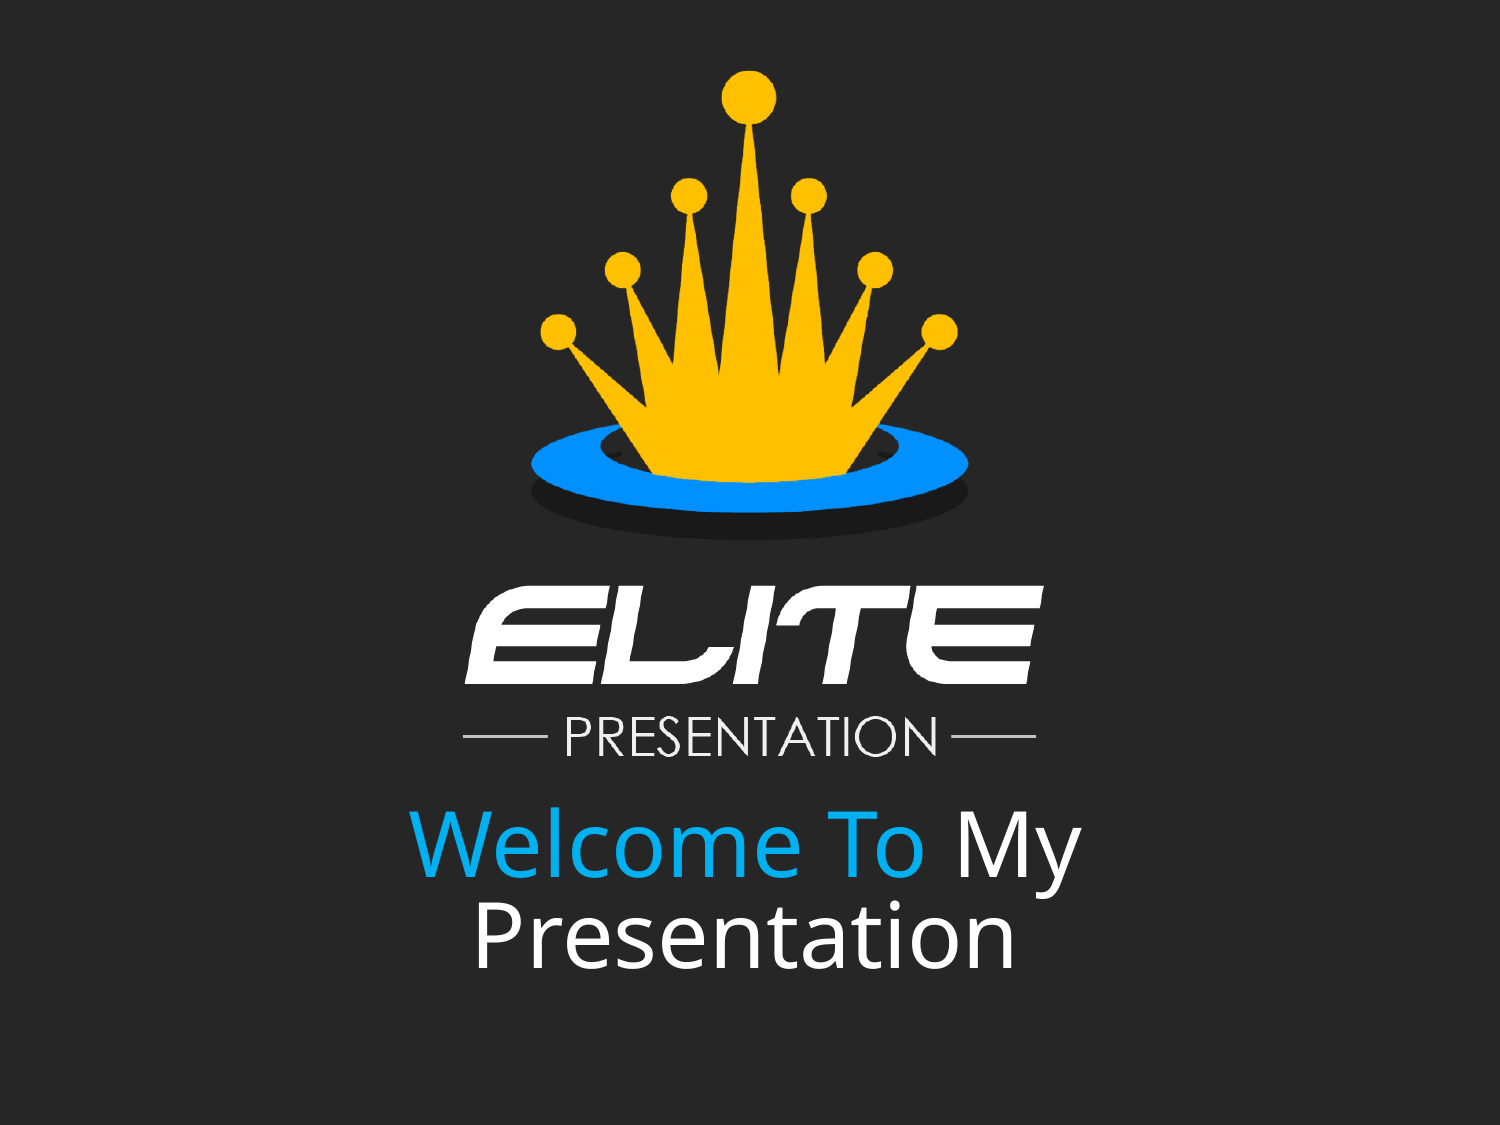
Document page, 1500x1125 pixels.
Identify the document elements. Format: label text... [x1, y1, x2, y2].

picture [435, 34, 1065, 821]
title Welcome To My Presentation [107, 841, 1383, 950]
